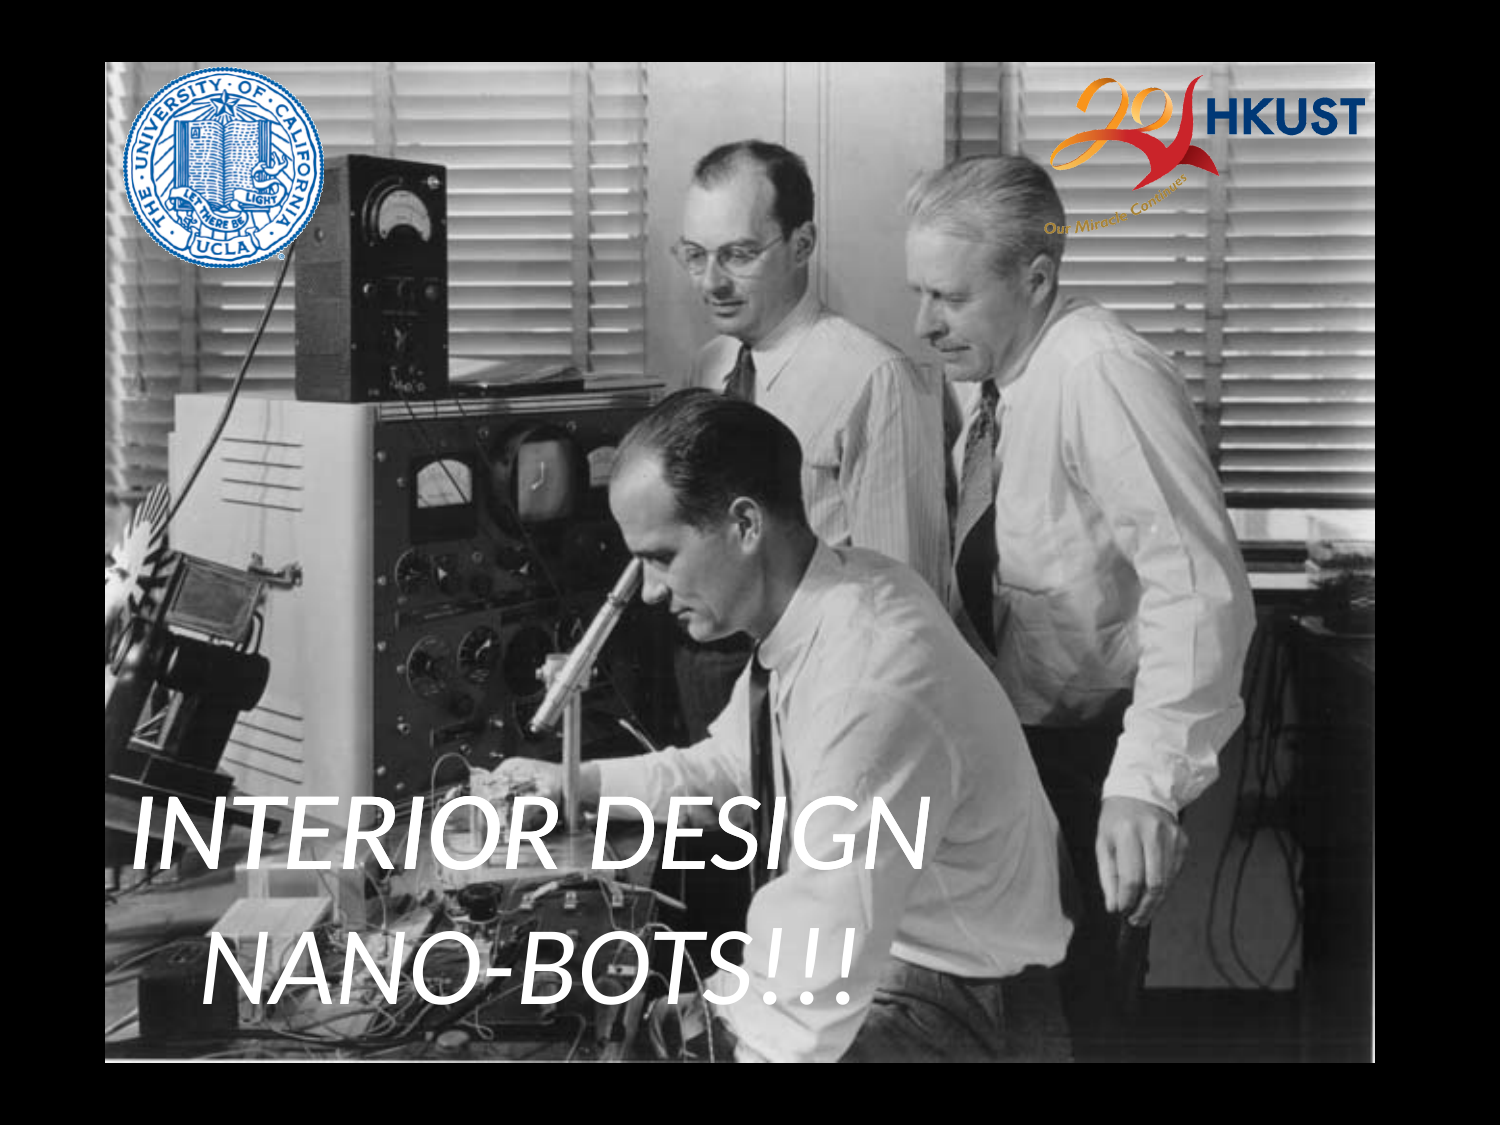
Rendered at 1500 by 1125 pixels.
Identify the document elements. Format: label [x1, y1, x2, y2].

picture [105, 62, 1376, 1063]
